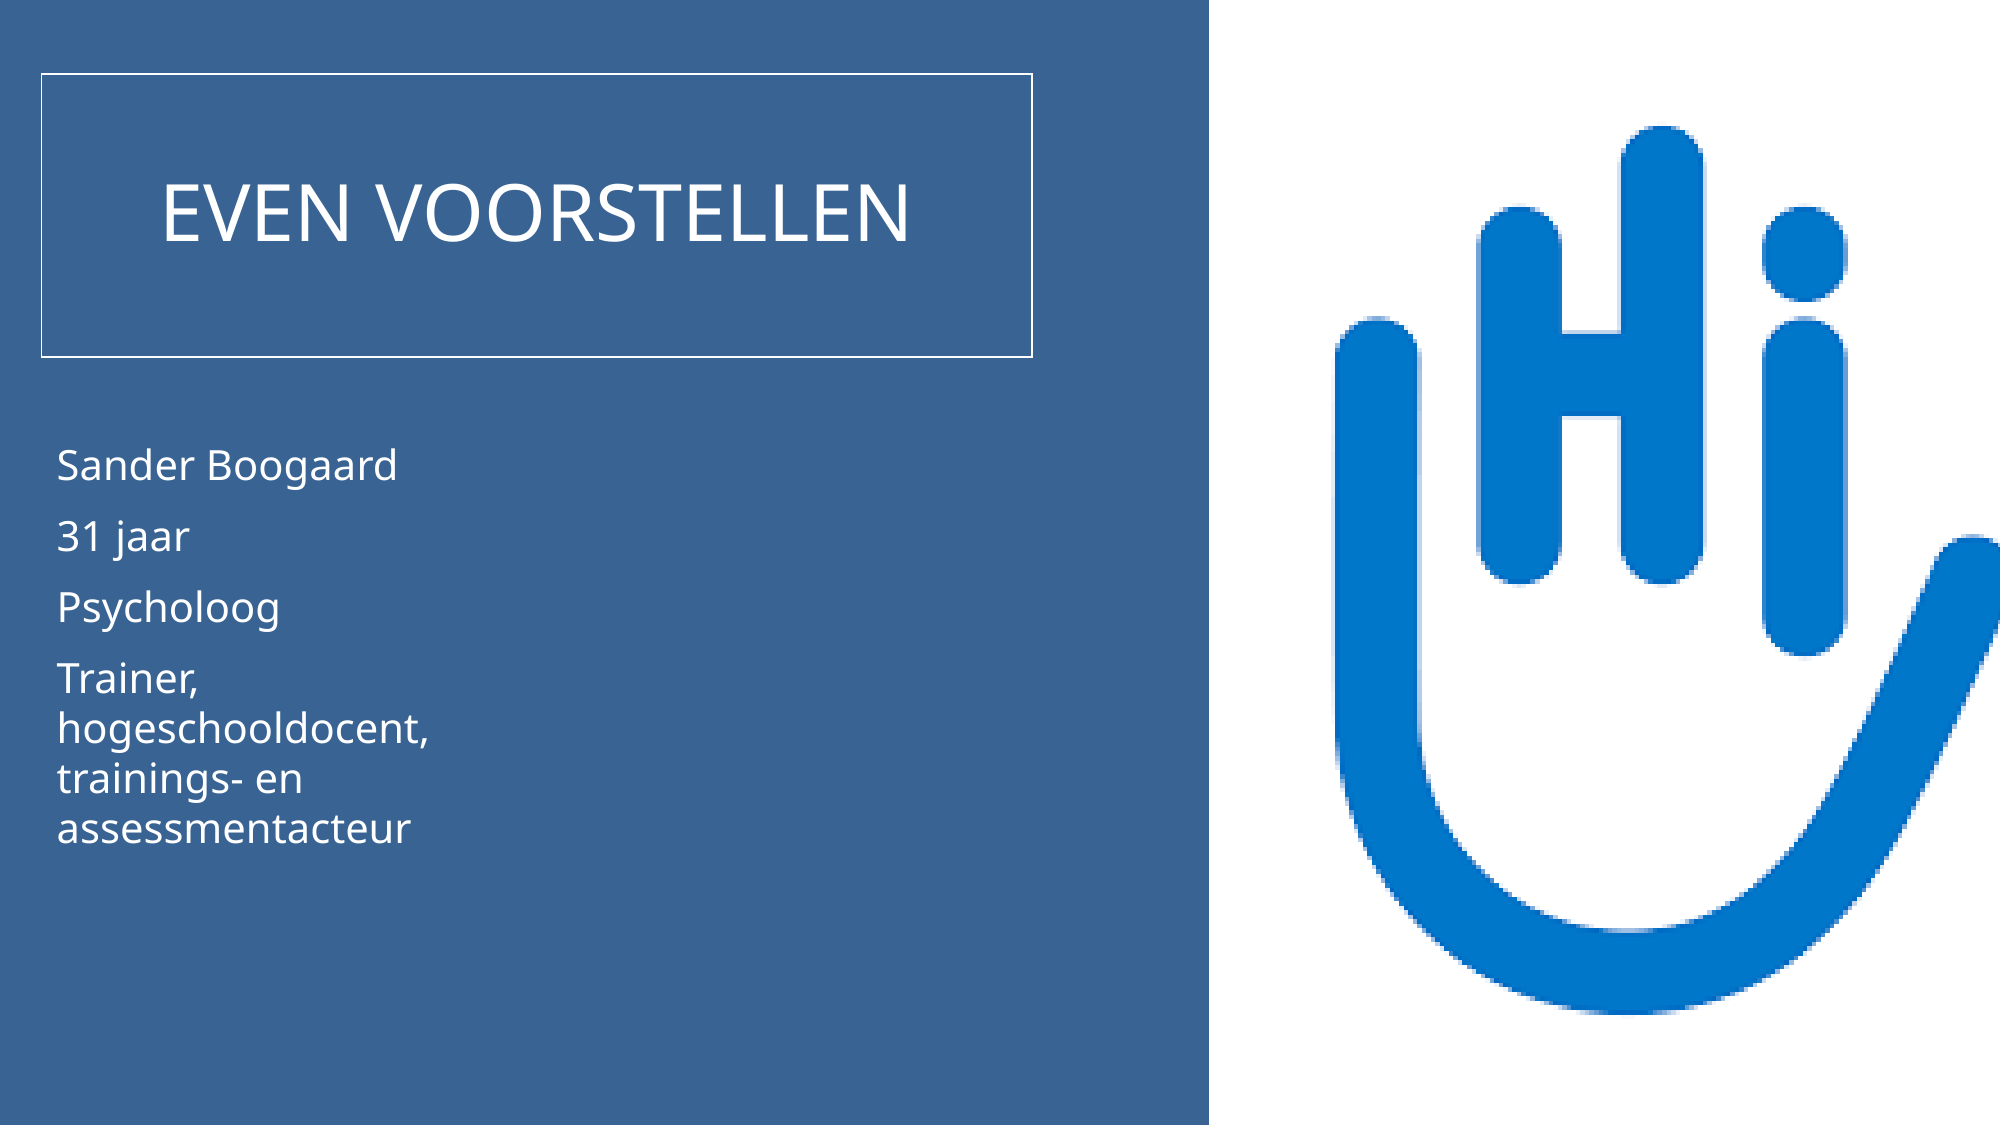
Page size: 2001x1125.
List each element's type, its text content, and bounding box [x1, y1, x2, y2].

text_box [0, 0, 1207, 1125]
text_box EVEN VOORSTELLEN [41, 73, 1033, 358]
picture [1209, 0, 2000, 1125]
text_box Sander Boogaard 31 jaar Psycholoog Trainer, hogeschooldocent, trainings- en assessmentacteur [41, 431, 594, 992]
